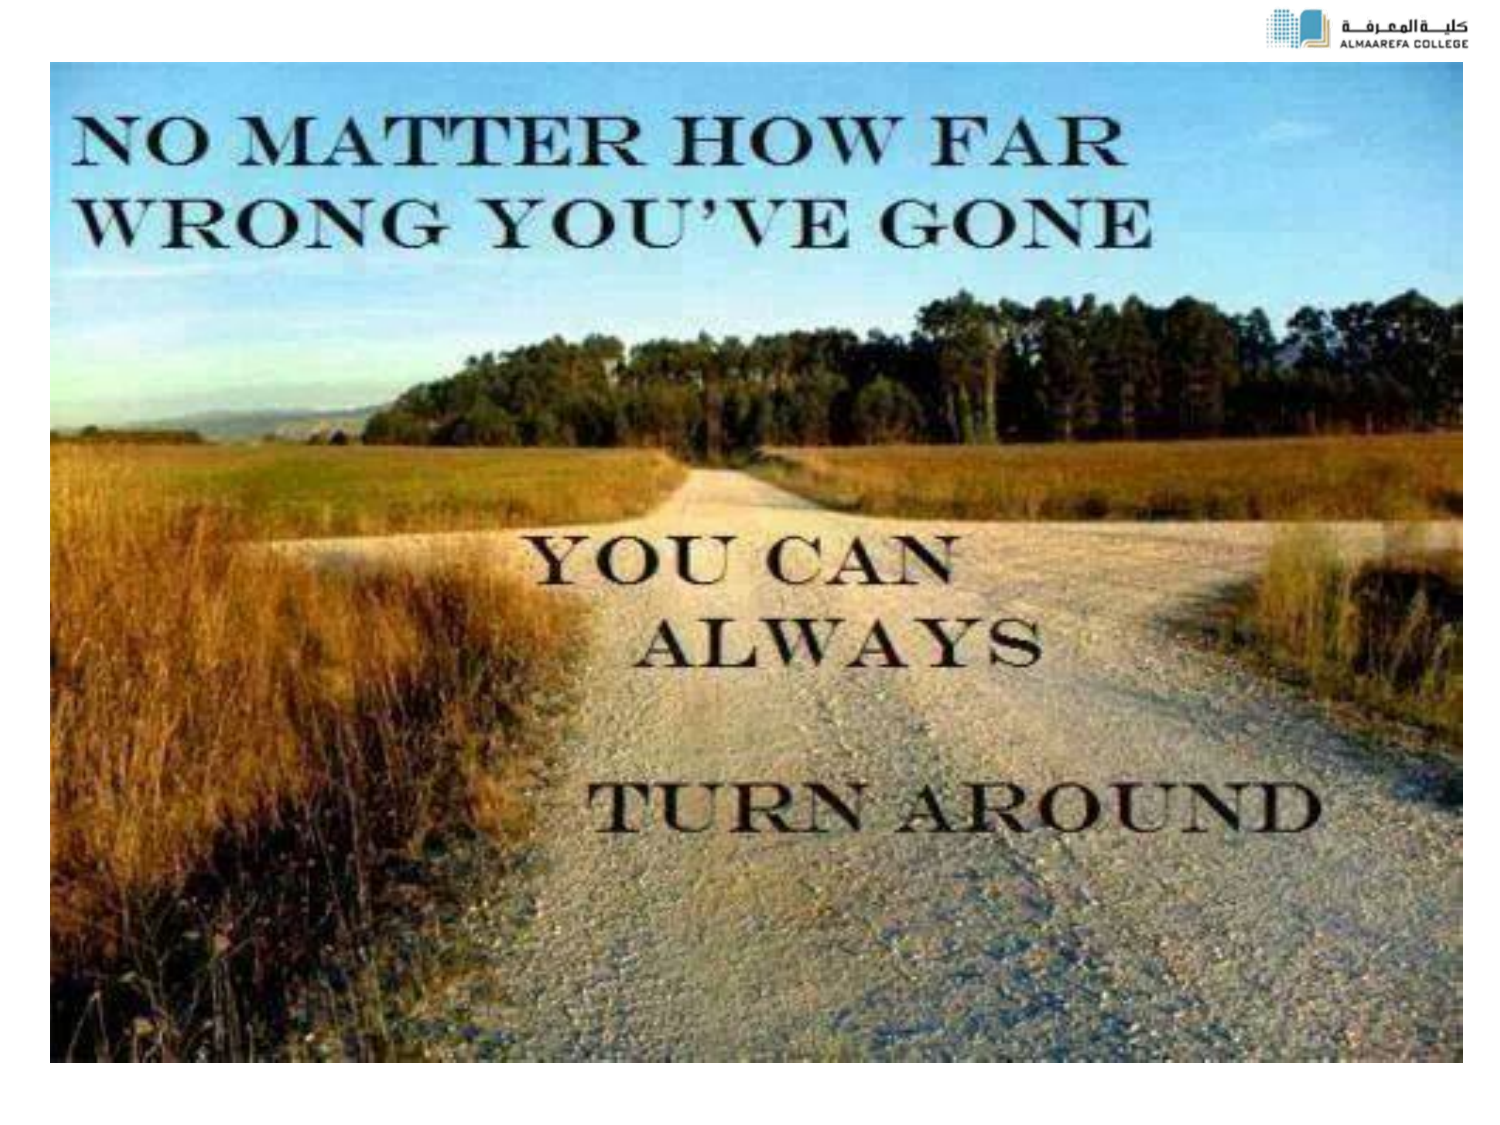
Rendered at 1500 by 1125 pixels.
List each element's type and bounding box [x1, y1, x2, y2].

picture [1262, 0, 1473, 65]
list [49, 62, 1463, 1063]
